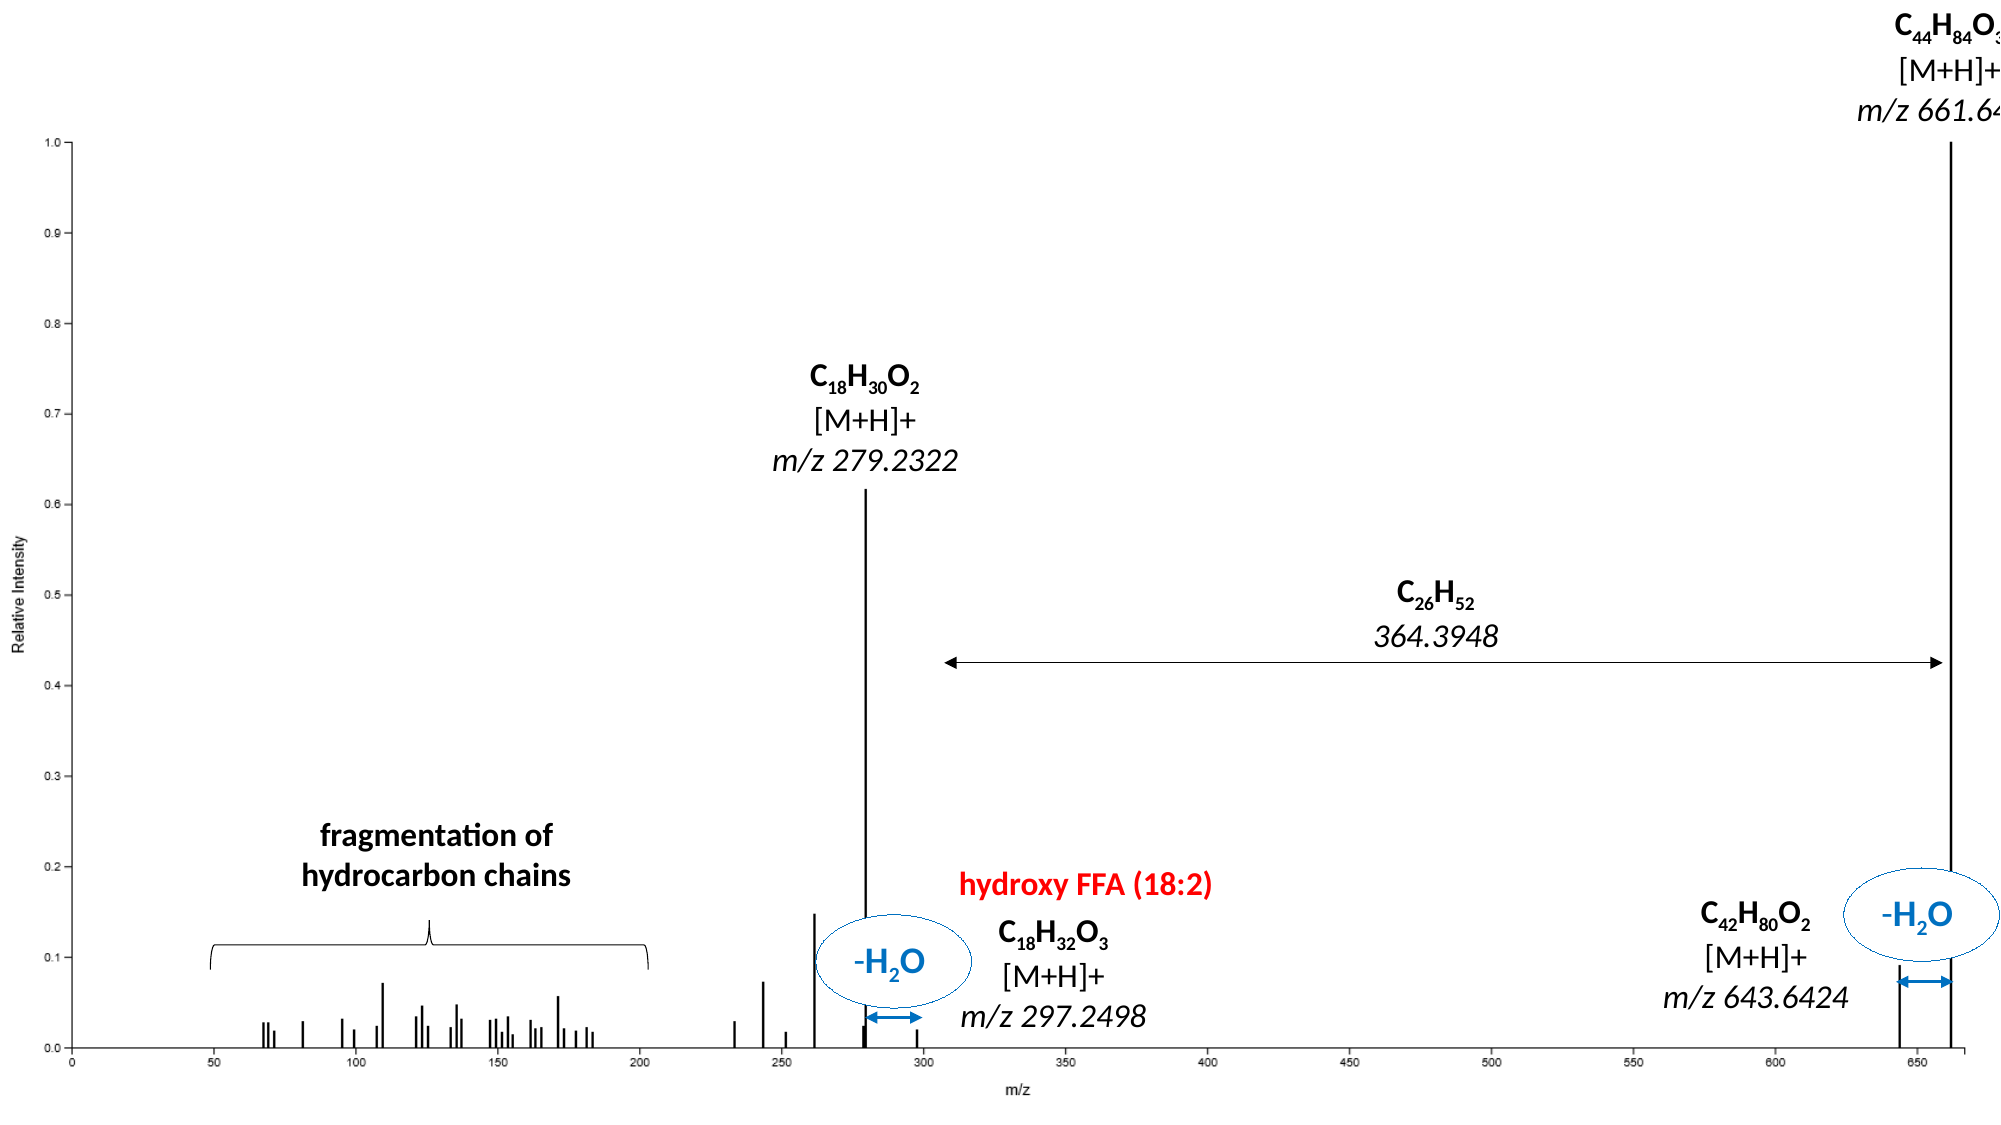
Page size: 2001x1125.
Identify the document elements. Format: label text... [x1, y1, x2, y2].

text_box C44H84O3 [M+H]+ m/z 661.6446 [1780, 2, 2000, 118]
picture [0, 118, 2000, 1125]
